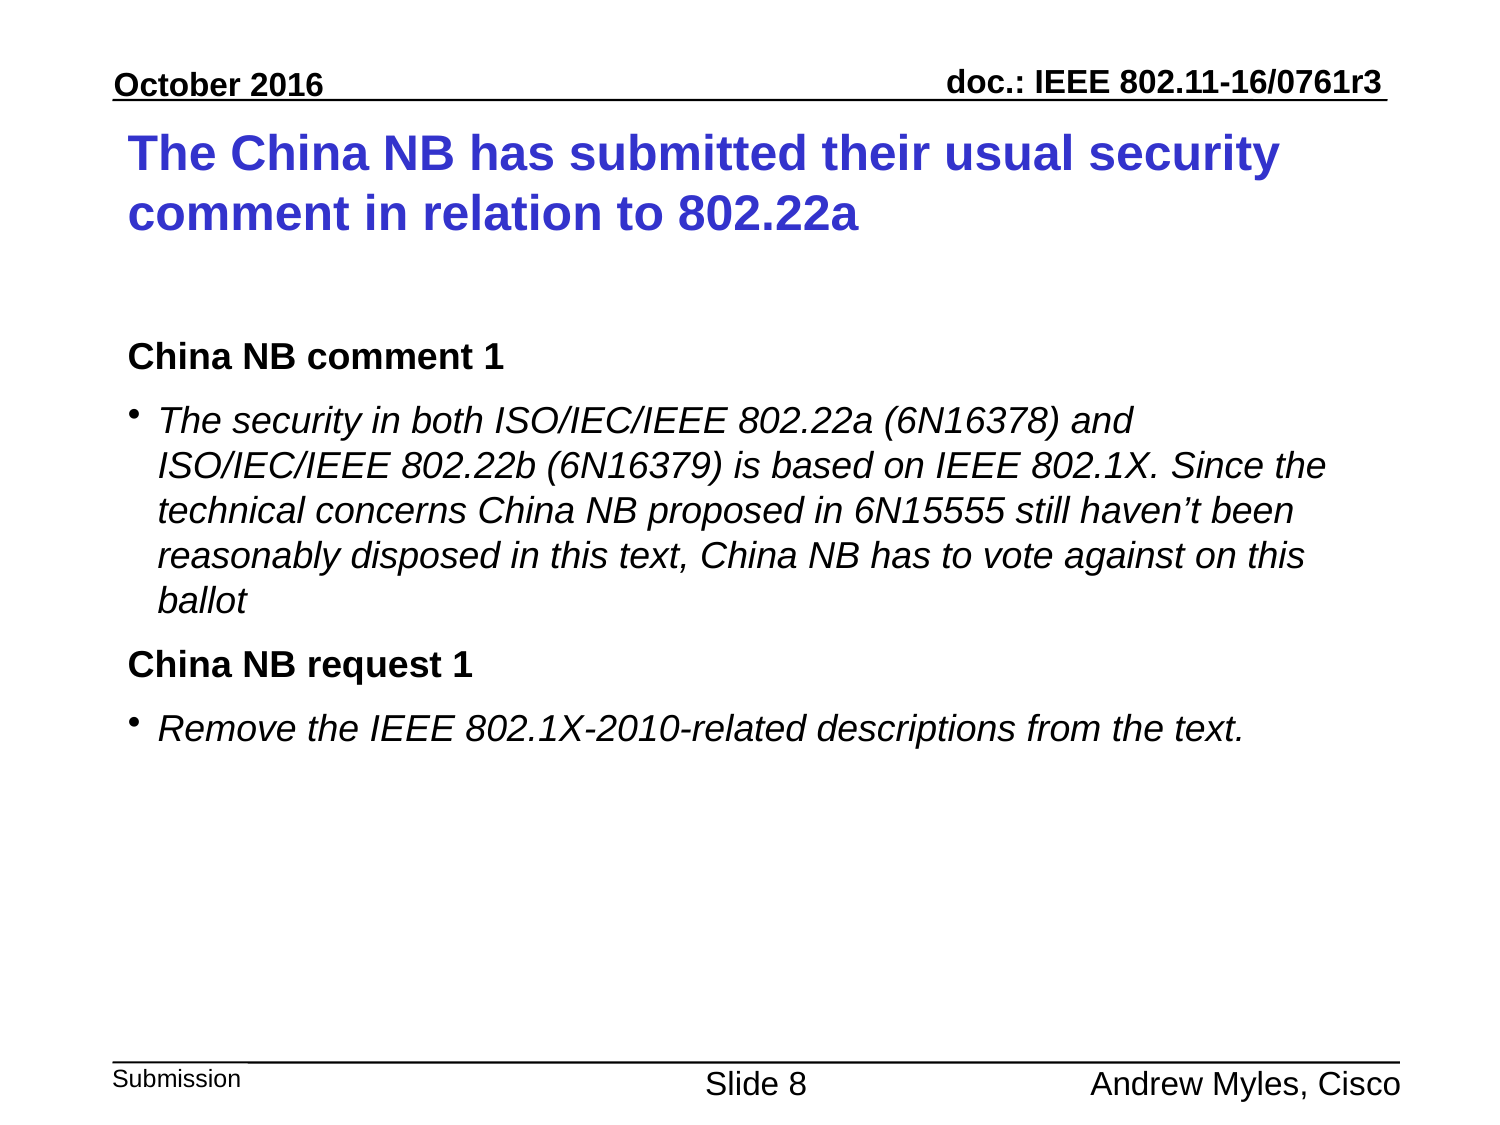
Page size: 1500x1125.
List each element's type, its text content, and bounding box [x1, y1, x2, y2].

list China NB comment 1 The security in both ISO/IEC/IEEE 802.22a (6N16378) and ISO/IEC/IEEE 802.22b (6N16379) is based on IEEE 802.1X. Since the technical concerns China NB proposed in 6N15555 still haven’t been reasonably disposed in this text, China NB has to vote against on this ballot China NB request 1 Remove the IEEE 802.1X-2010-related descriptions from the text. [112, 324, 1388, 1000]
title The China NB has submitted their usual security comment in relation to 802.22a [112, 112, 1388, 288]
slide_number Slide 8 [704, 1061, 808, 1103]
footer Andrew Myles, Cisco [1087, 1061, 1402, 1103]
